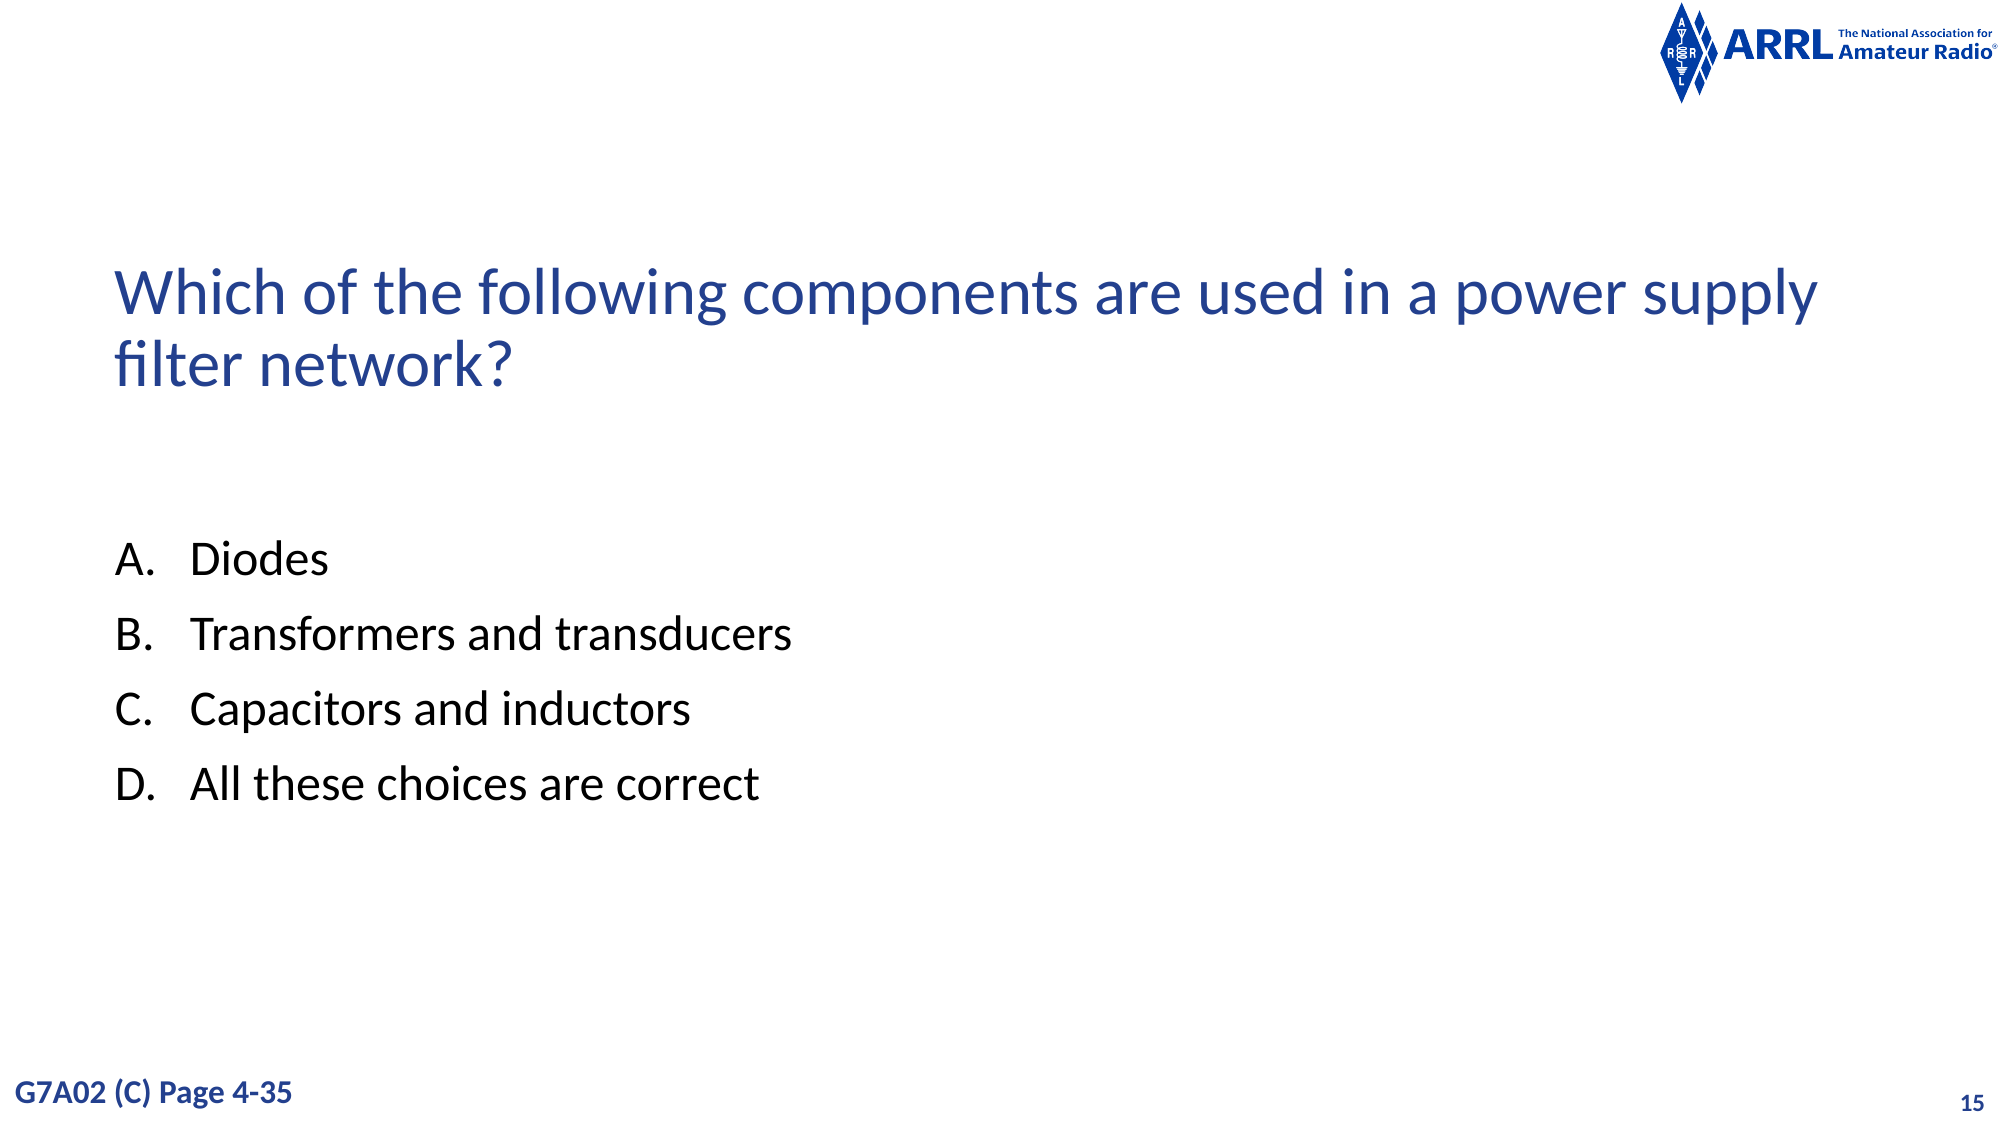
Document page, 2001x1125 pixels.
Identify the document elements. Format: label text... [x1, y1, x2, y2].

text_box G7A02 (C) Page 4-35 [0, 1062, 1313, 1118]
list Diodes Transformers and transducers Capacitors and inductors All these choices are correct [99, 525, 1900, 1005]
text_box 15 [1899, 1079, 2000, 1125]
picture [1658, 0, 1999, 106]
title Which of the following components are used in a power supply filter network? [99, 249, 1900, 468]
